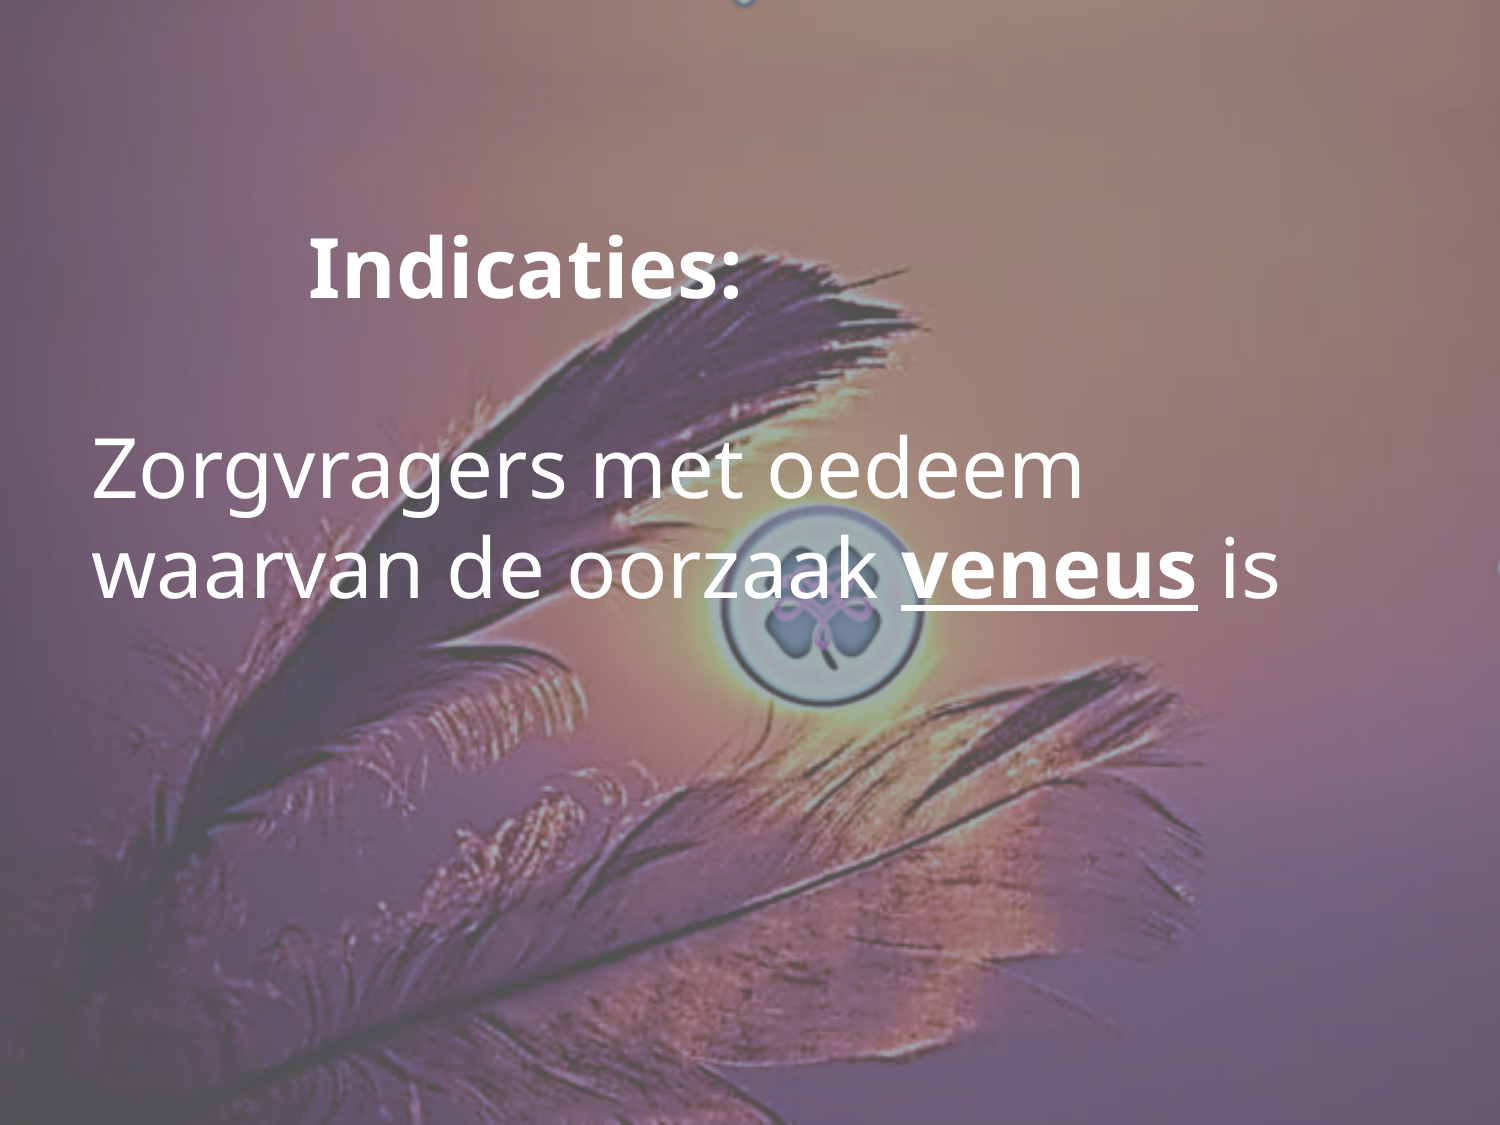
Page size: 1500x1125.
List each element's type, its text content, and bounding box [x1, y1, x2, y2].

picture [0, 0, 1500, 1125]
text_box Indicaties: Zorgvragers met oedeem waarvan de oorzaak veneus is [76, 208, 1447, 948]
